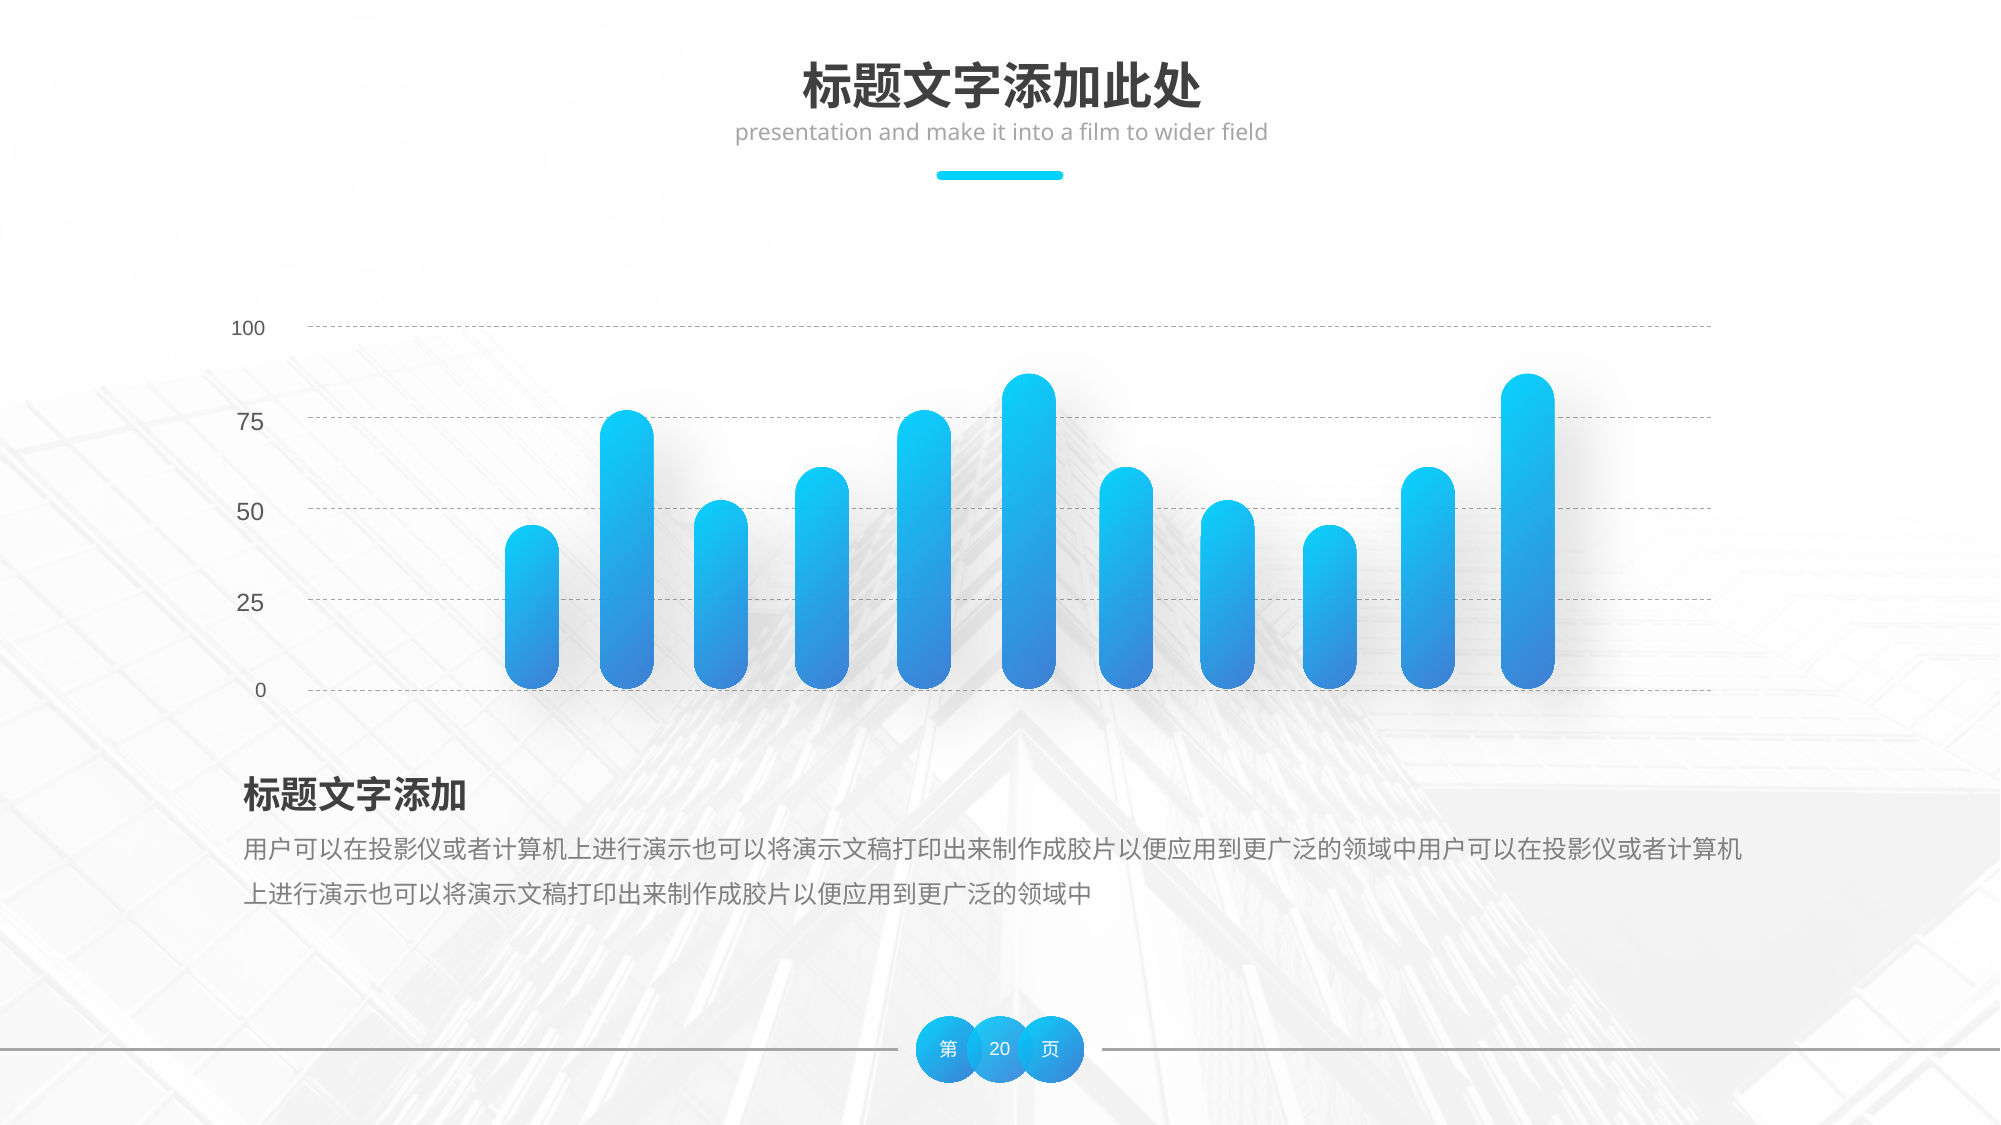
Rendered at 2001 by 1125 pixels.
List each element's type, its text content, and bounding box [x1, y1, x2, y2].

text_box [228, 754, 1761, 918]
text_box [647, 46, 1357, 153]
slide_number 20 [964, 1017, 1036, 1078]
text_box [216, 307, 1715, 709]
